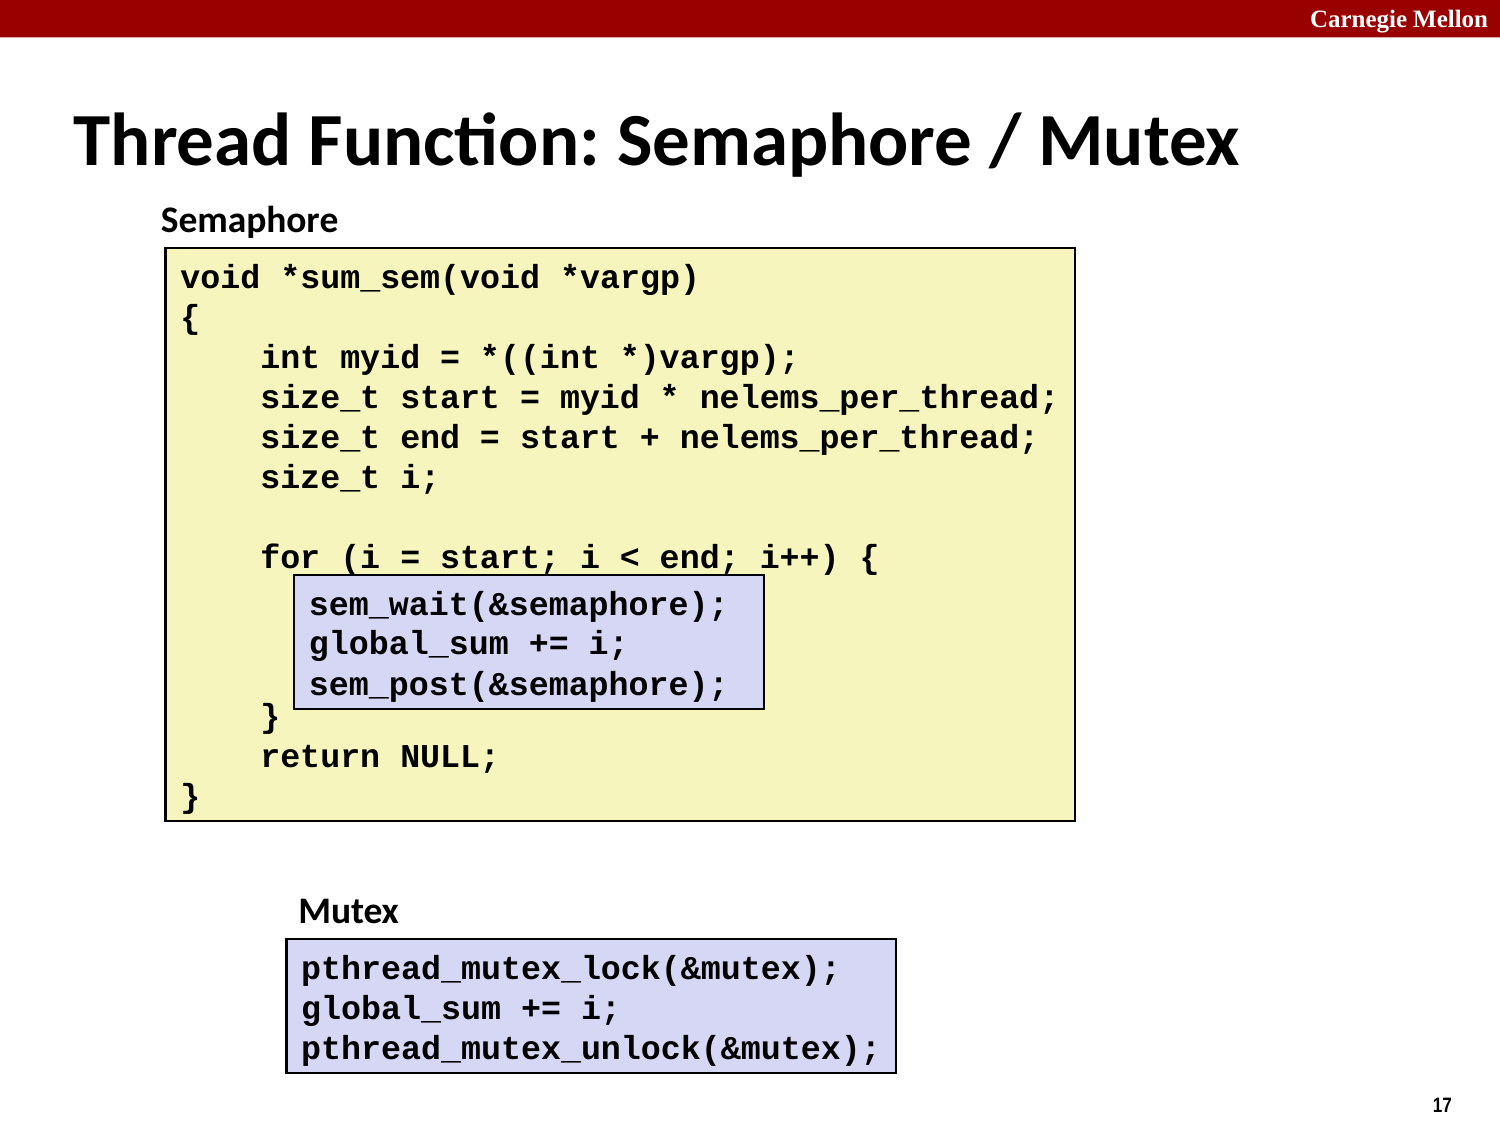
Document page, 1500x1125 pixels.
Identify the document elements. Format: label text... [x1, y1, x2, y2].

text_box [149, 247, 1092, 829]
text_box Mutex [283, 878, 414, 939]
text_box Semaphore [146, 187, 354, 248]
text_box pthread_mutex_lock(&mutex); global_sum += i; pthread_mutex_unlock(&mutex); [286, 939, 897, 1074]
title Thread Function: Semaphore / Mutex [58, 72, 1305, 199]
